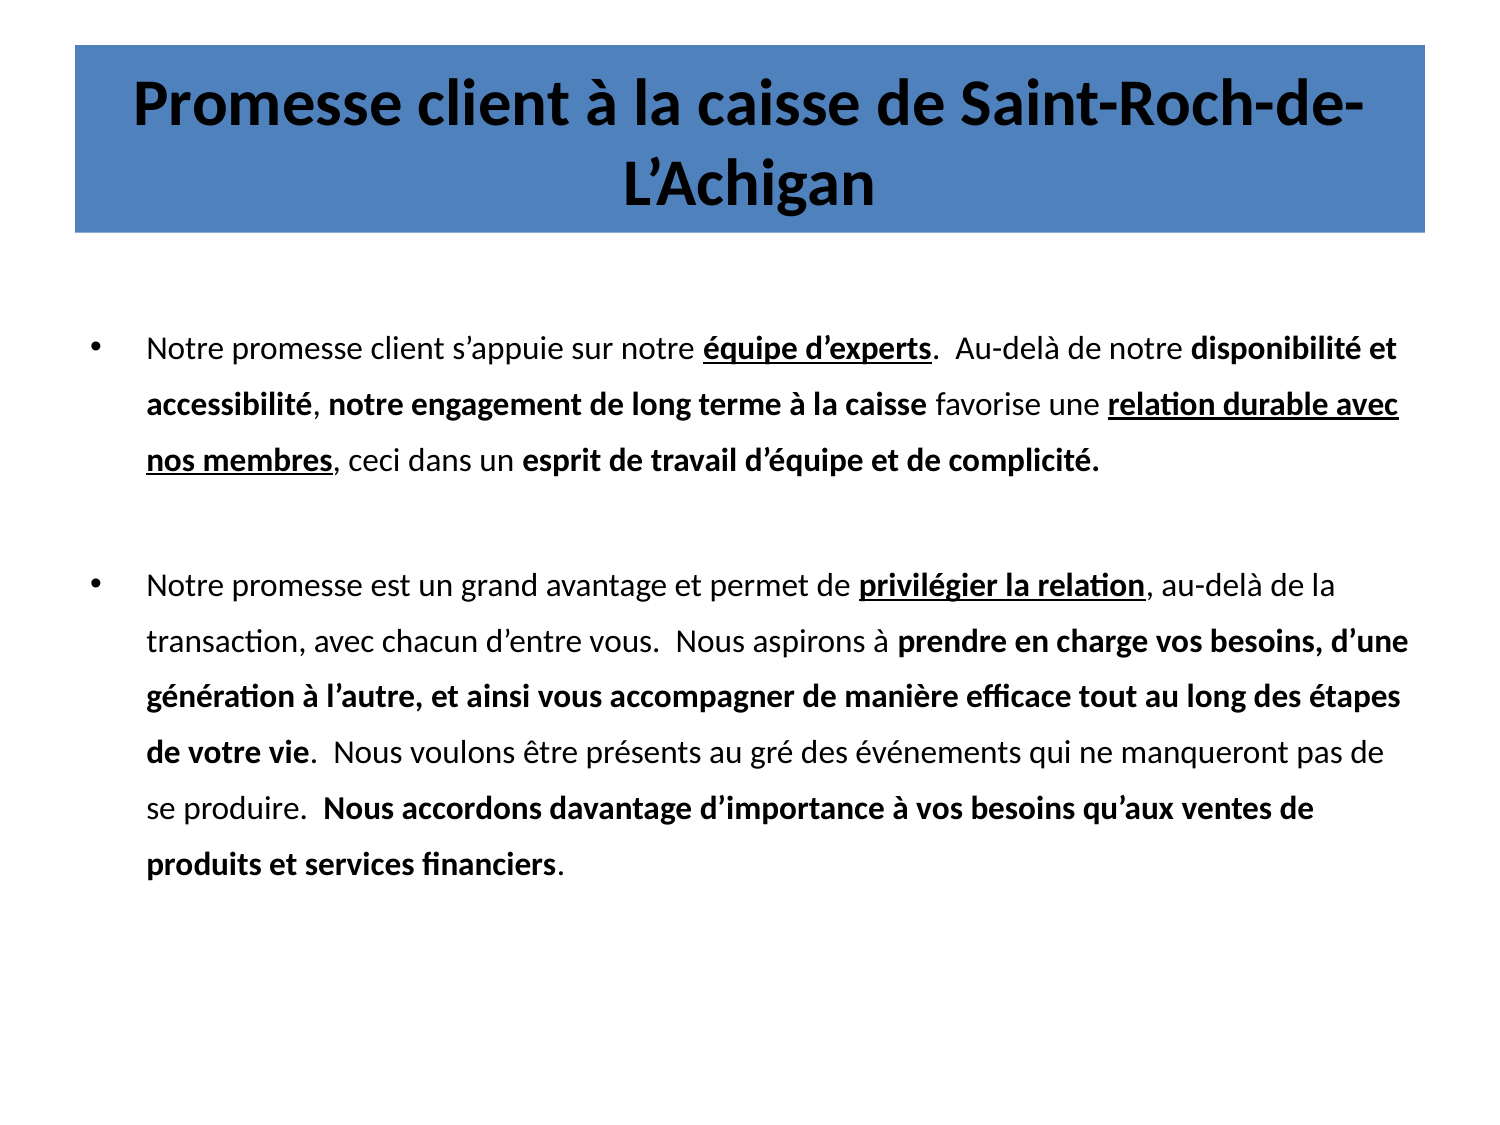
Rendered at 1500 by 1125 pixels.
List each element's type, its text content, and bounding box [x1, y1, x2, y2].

title Promesse client à la caisse de Saint-Roch-de-L’Achigan [75, 45, 1425, 233]
list Notre promesse client s’appuie sur notre équipe d’experts. Au-delà de notre disponibilité et accessibilité, notre engagement de long terme à la caisse favorise une relation durable avec nos membres, ceci dans un esprit de travail d’équipe et de complicité. Notre promesse est un grand avantage et permet de privilégier la relation, au-delà de la transaction, avec chacun d’entre vous. Nous aspirons à prendre en charge vos besoins, d’une génération à l’autre, et ainsi vous accompagner de manière efficace tout au long des étapes de votre vie. Nous voulons être présents au gré des événements qui ne manqueront pas de se produire. Nous accordons davantage d’importance à vos besoins qu’aux ventes de produits et services financiers. [75, 302, 1425, 986]
